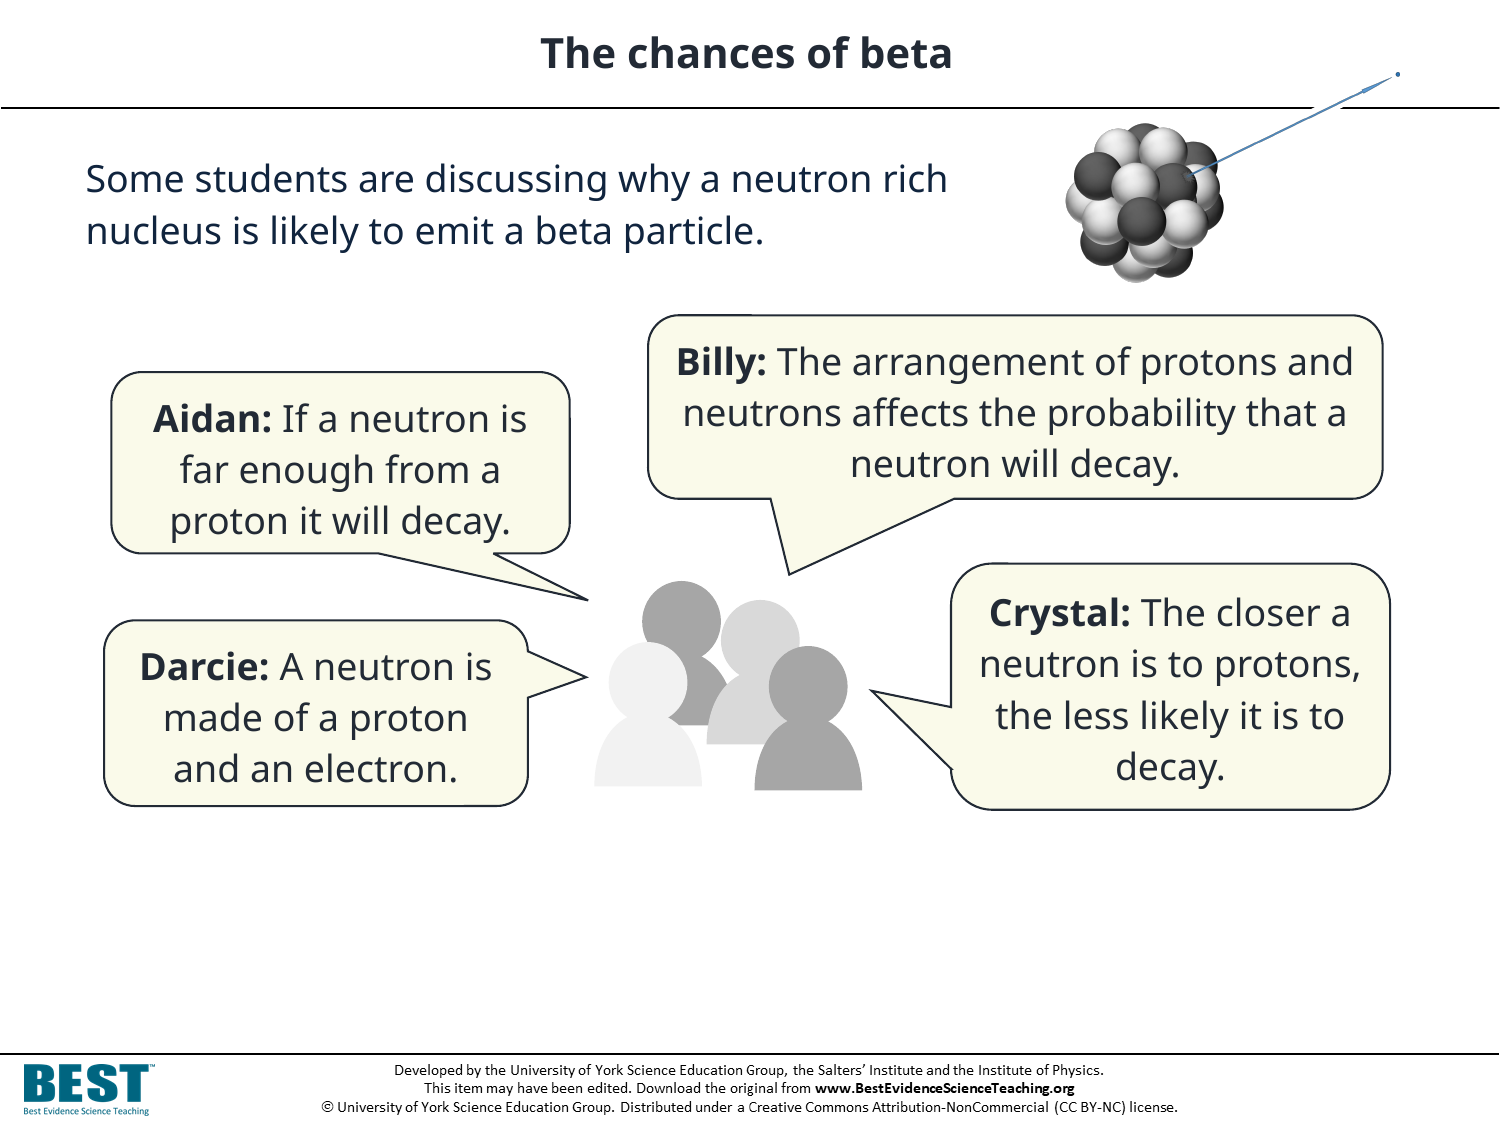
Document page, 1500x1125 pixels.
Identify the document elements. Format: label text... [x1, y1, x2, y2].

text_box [1065, 54, 1436, 283]
picture [0, 107, 1500, 1125]
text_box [103, 315, 1391, 810]
text_box The chances of beta [23, 4, 1471, 99]
